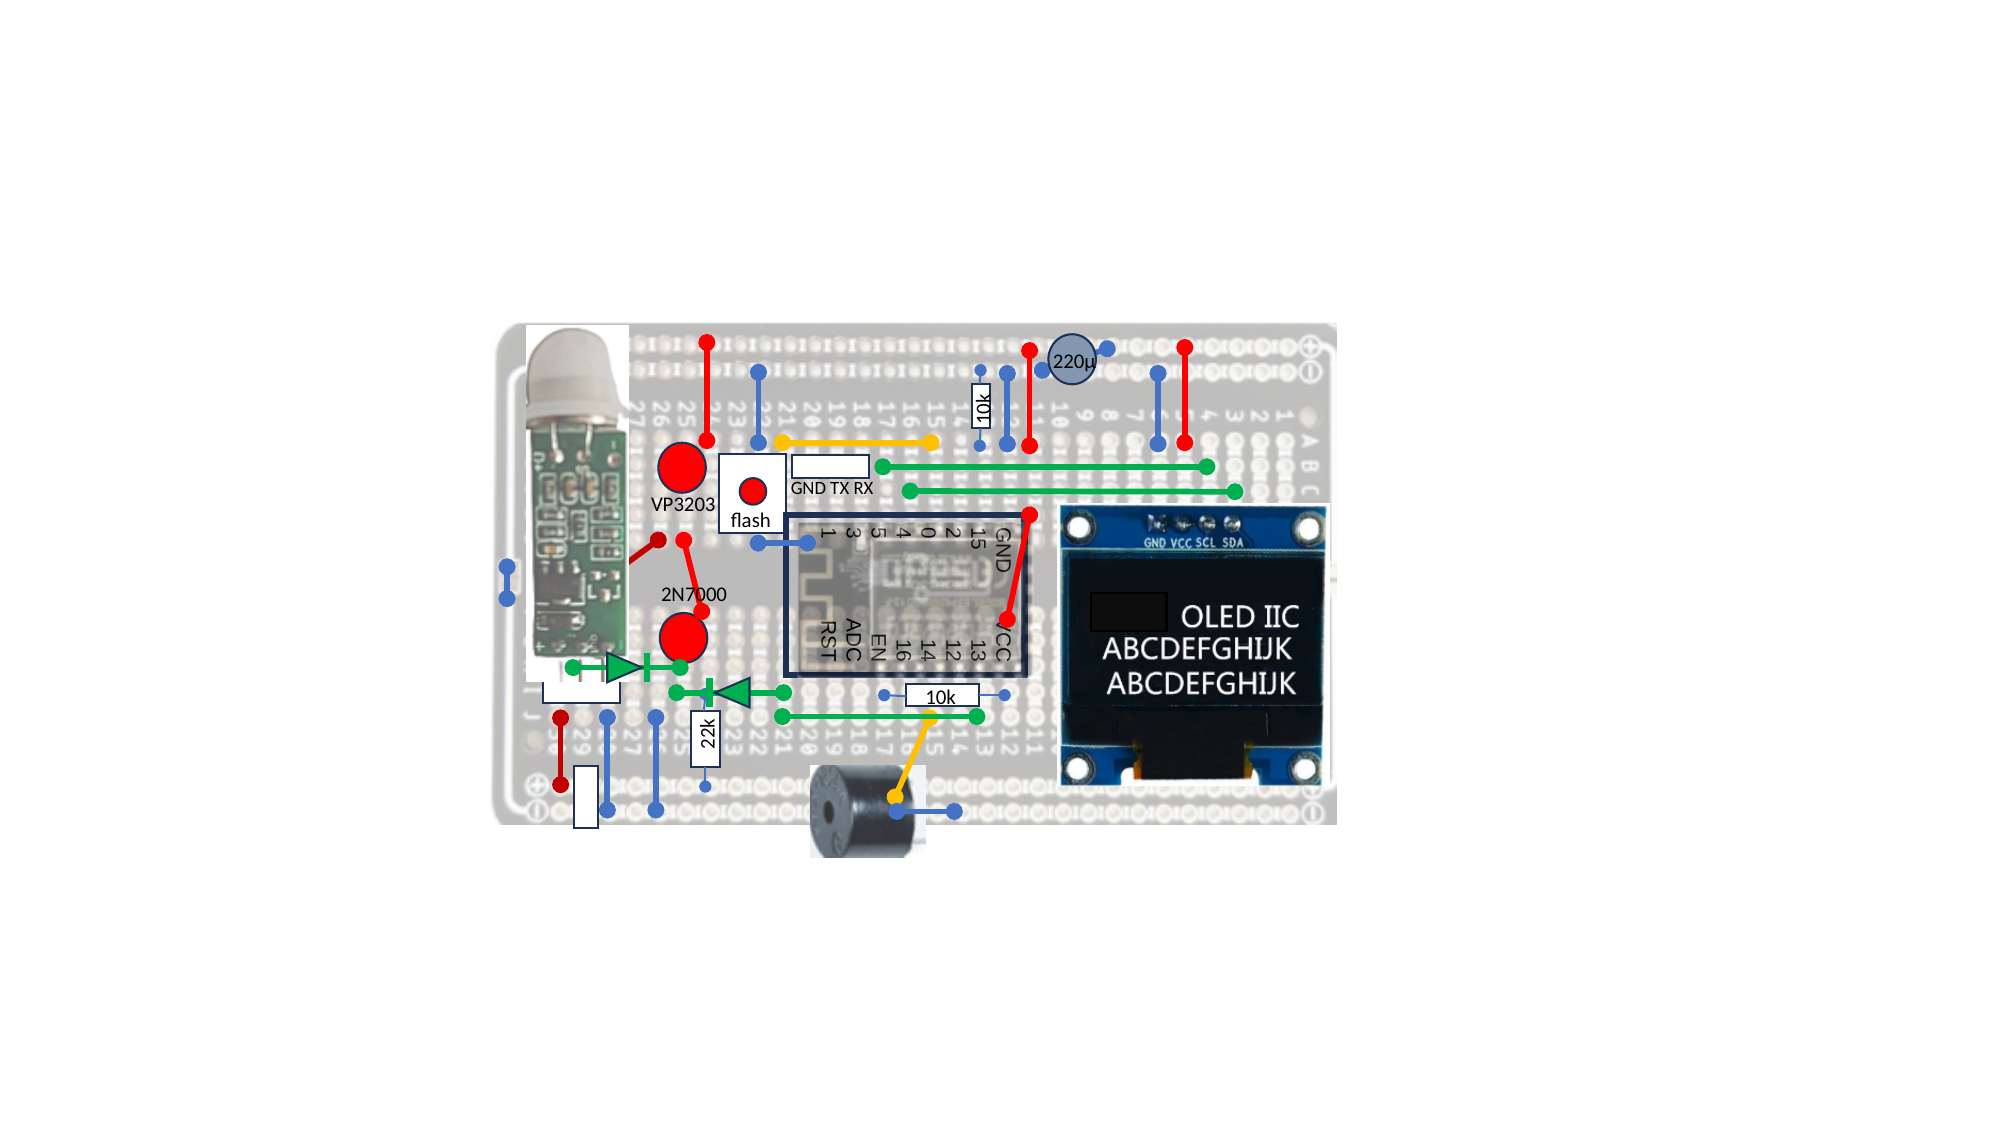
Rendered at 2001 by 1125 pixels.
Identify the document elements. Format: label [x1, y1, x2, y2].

text_box [489, 322, 1337, 858]
